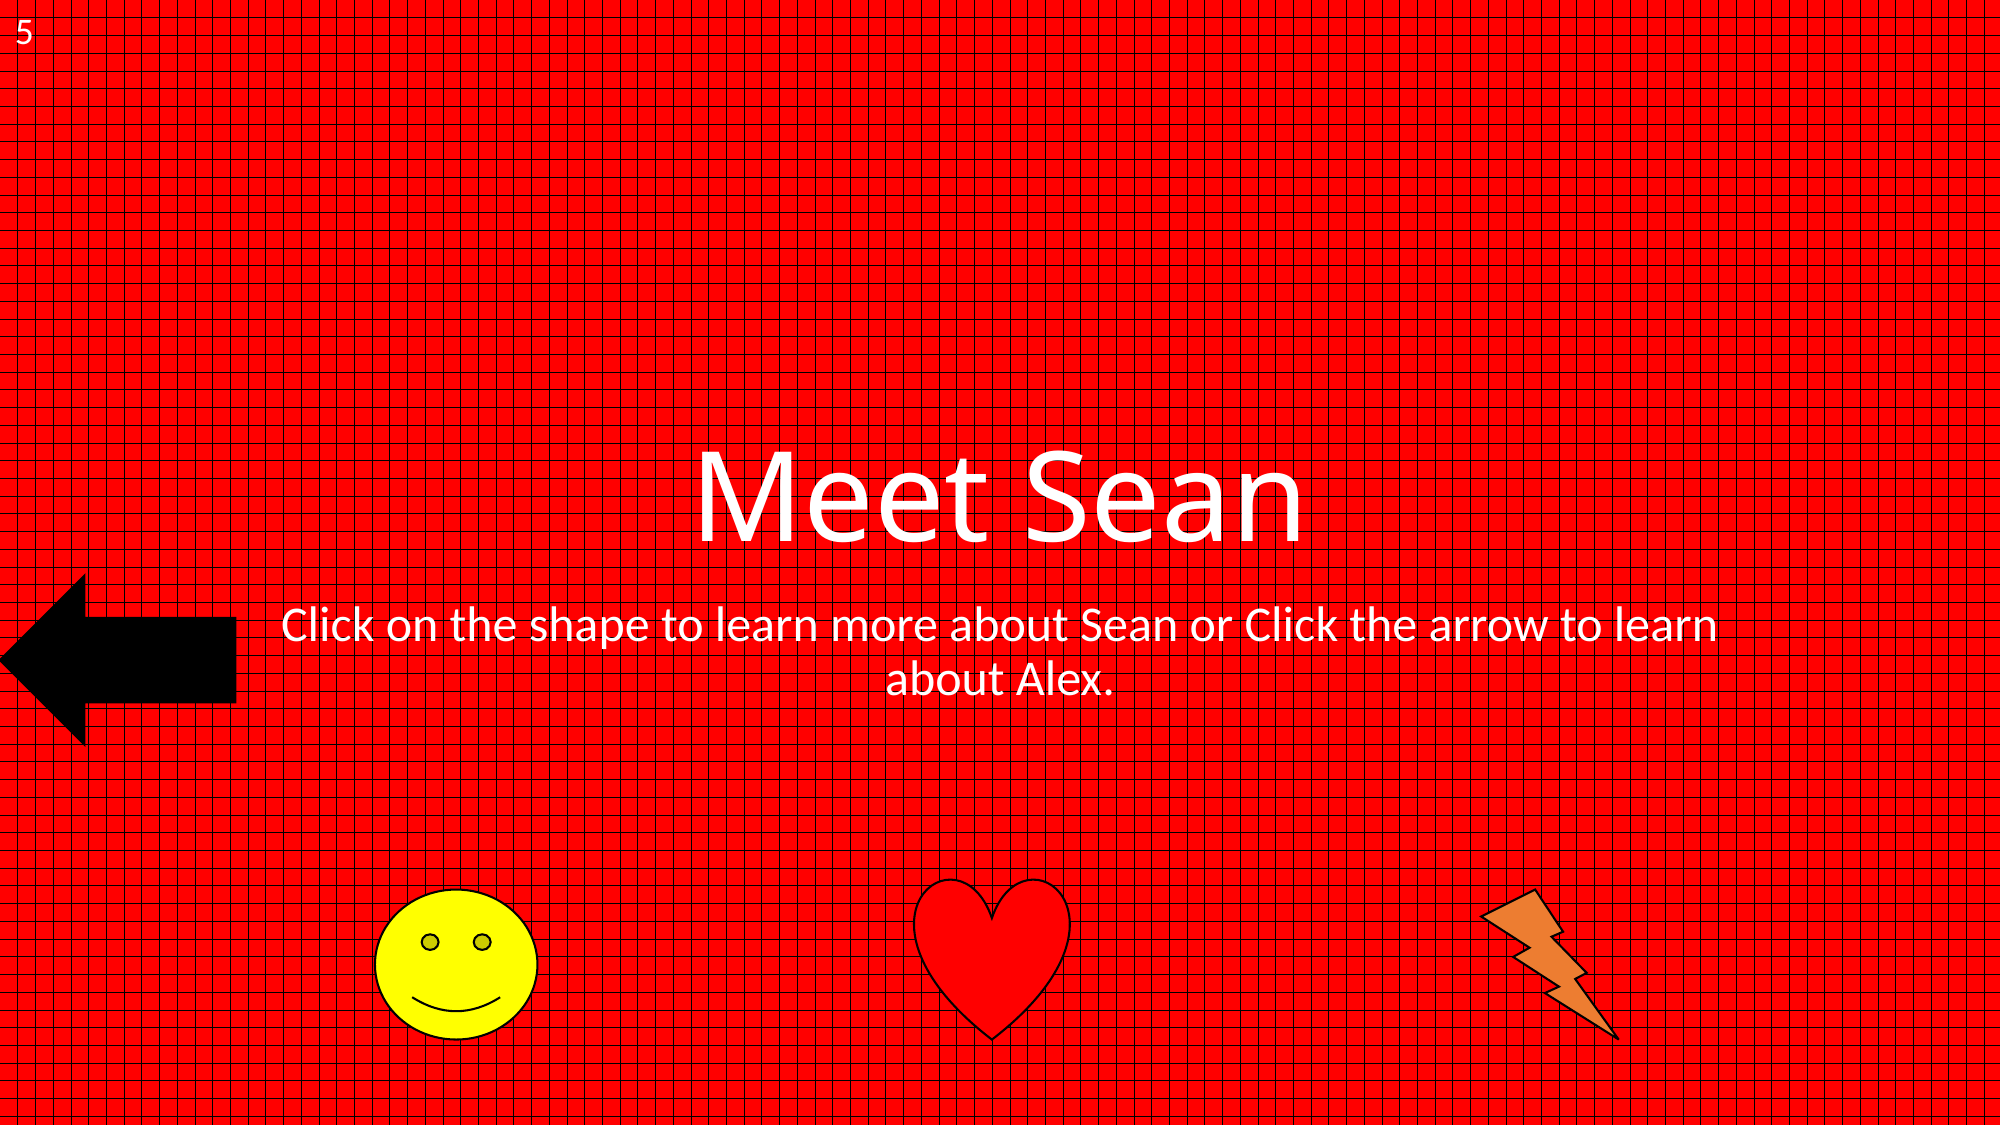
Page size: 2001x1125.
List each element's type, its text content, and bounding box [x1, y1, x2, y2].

text_box [912, 878, 1071, 1041]
text_box [1479, 888, 1620, 1041]
text_box 5 [0, 0, 48, 60]
text_box [373, 888, 539, 1041]
subtitle Click on the shape to learn more about Sean or Click the arrow to learn about Alex. [249, 590, 1750, 863]
text_box [0, 573, 237, 748]
title Meet Sean [249, 184, 1750, 576]
